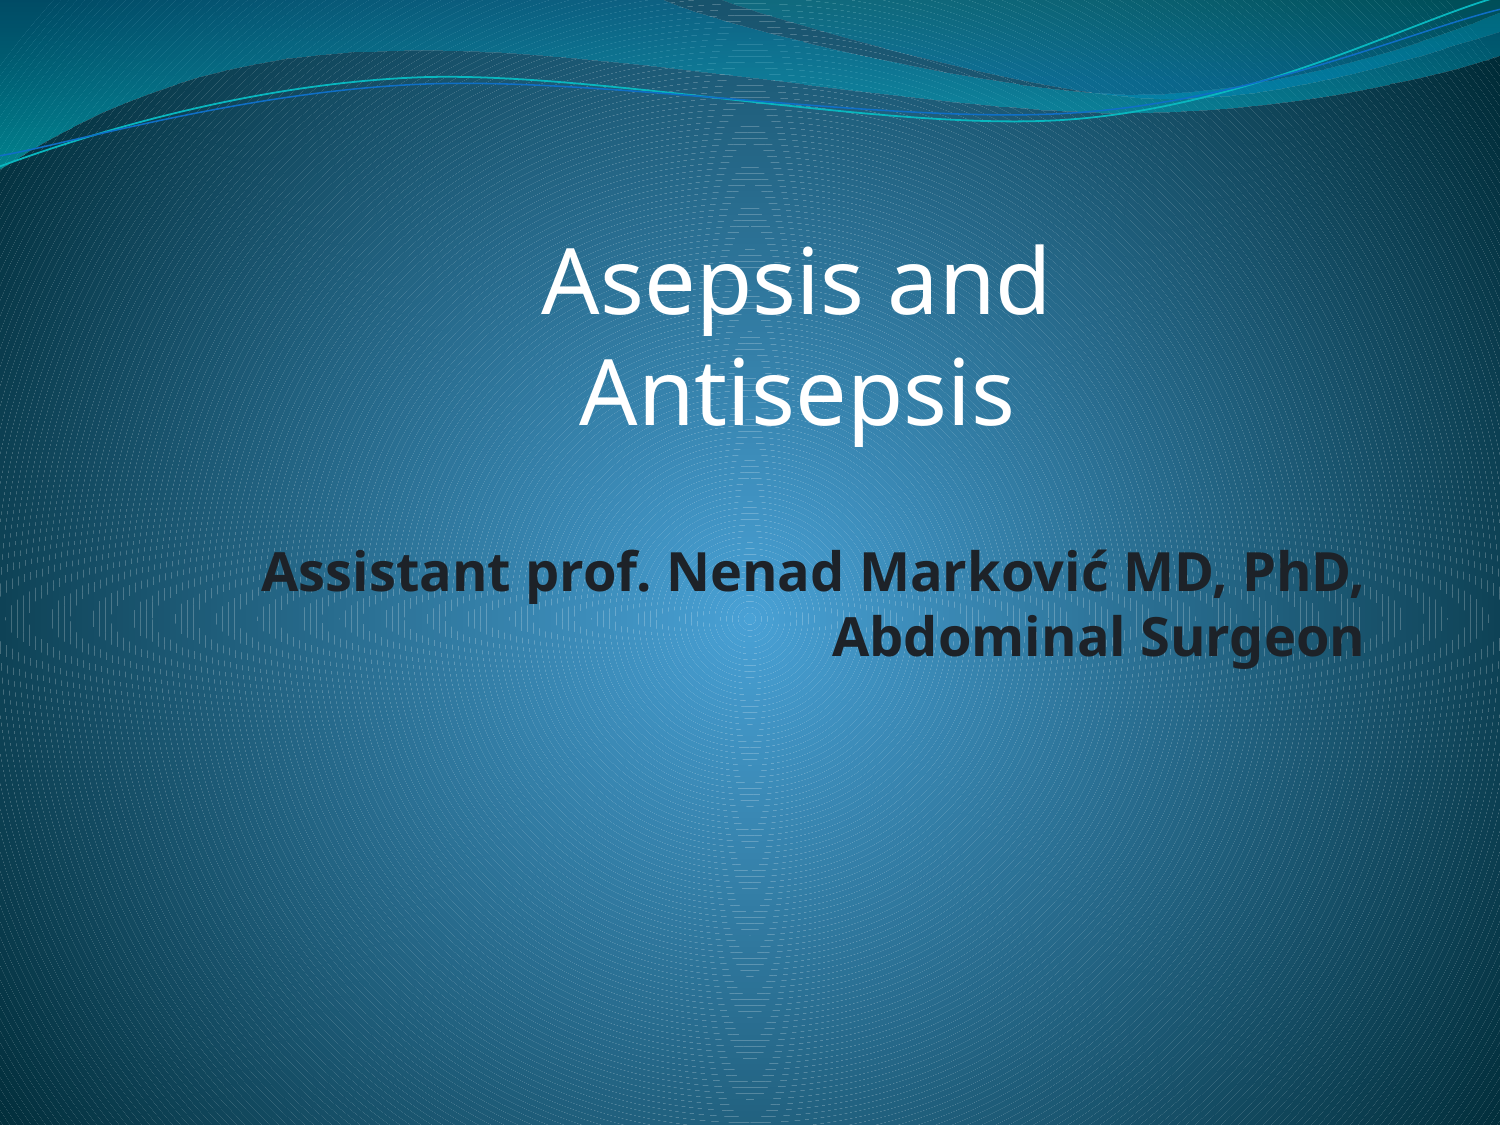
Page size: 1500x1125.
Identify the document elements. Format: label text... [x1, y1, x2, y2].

subtitle Assistant prof. Nenad Marković MD, PhD, Abdominal Surgeon [87, 529, 1376, 818]
title Asepsis and Antisepsis [362, 215, 1233, 541]
